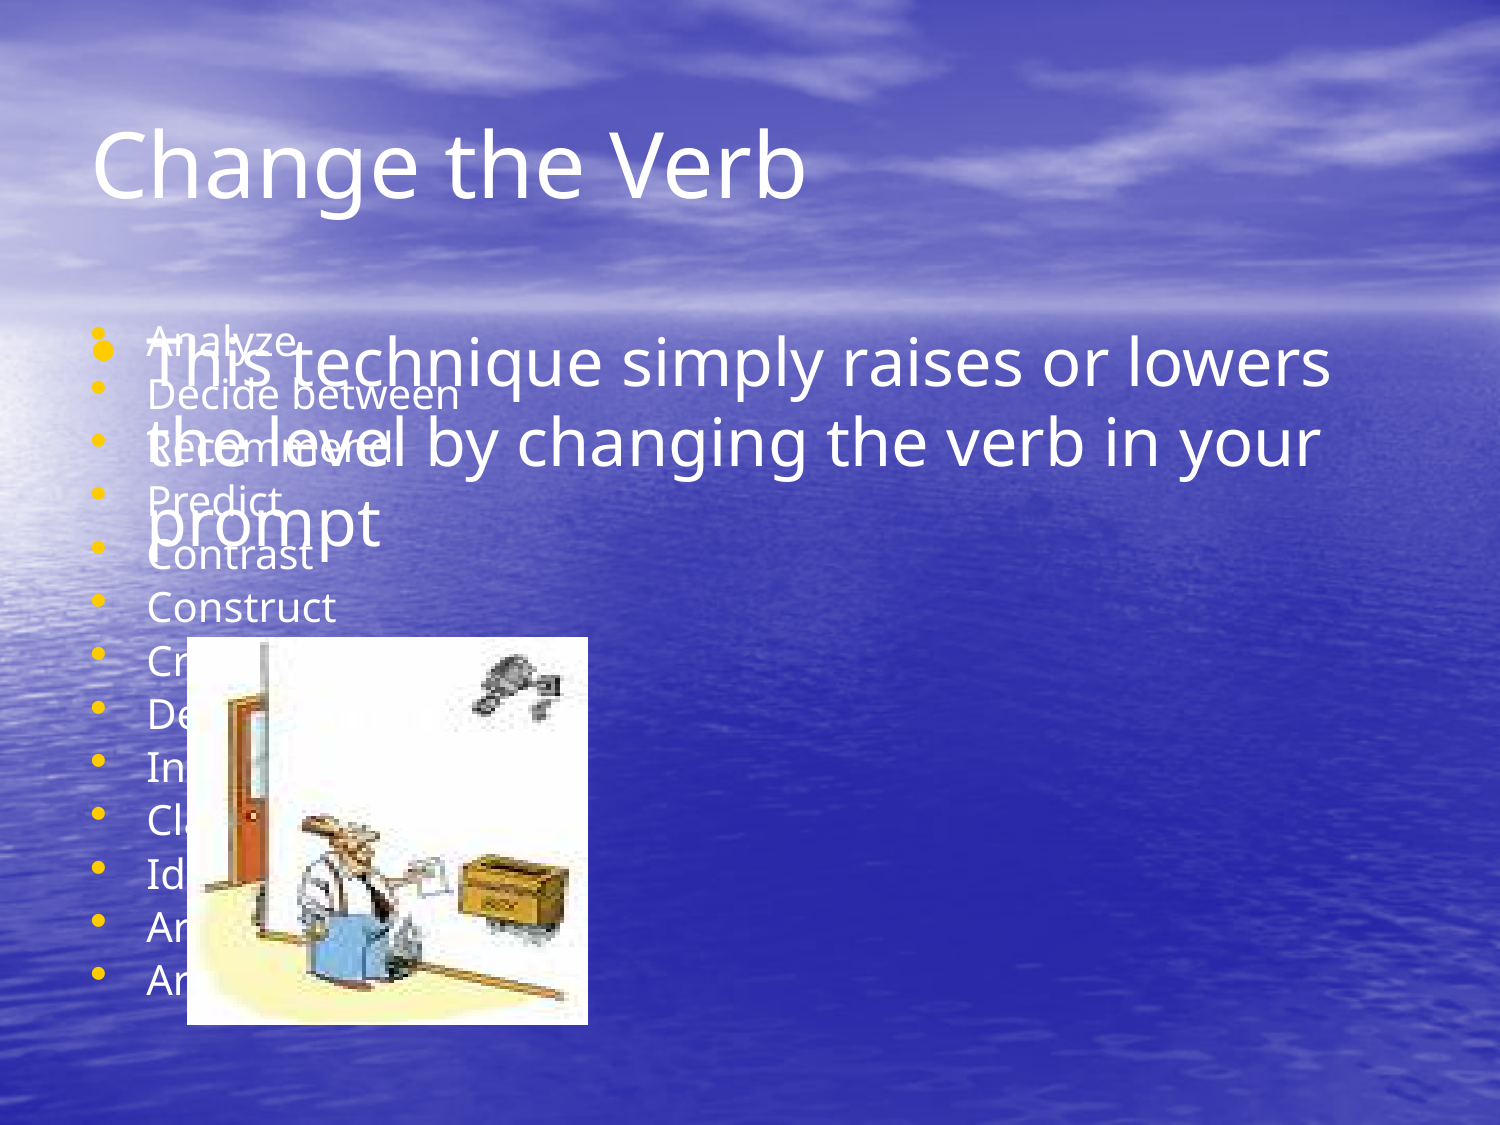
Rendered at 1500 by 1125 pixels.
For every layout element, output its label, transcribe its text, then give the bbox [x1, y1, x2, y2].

picture [187, 637, 588, 1026]
title Change the Verb [74, 47, 1426, 276]
list Analyze Decide between Recommend Predict Contrast Construct Critique Define Interpret Classify Identify Argue for Argue against [74, 312, 1426, 988]
